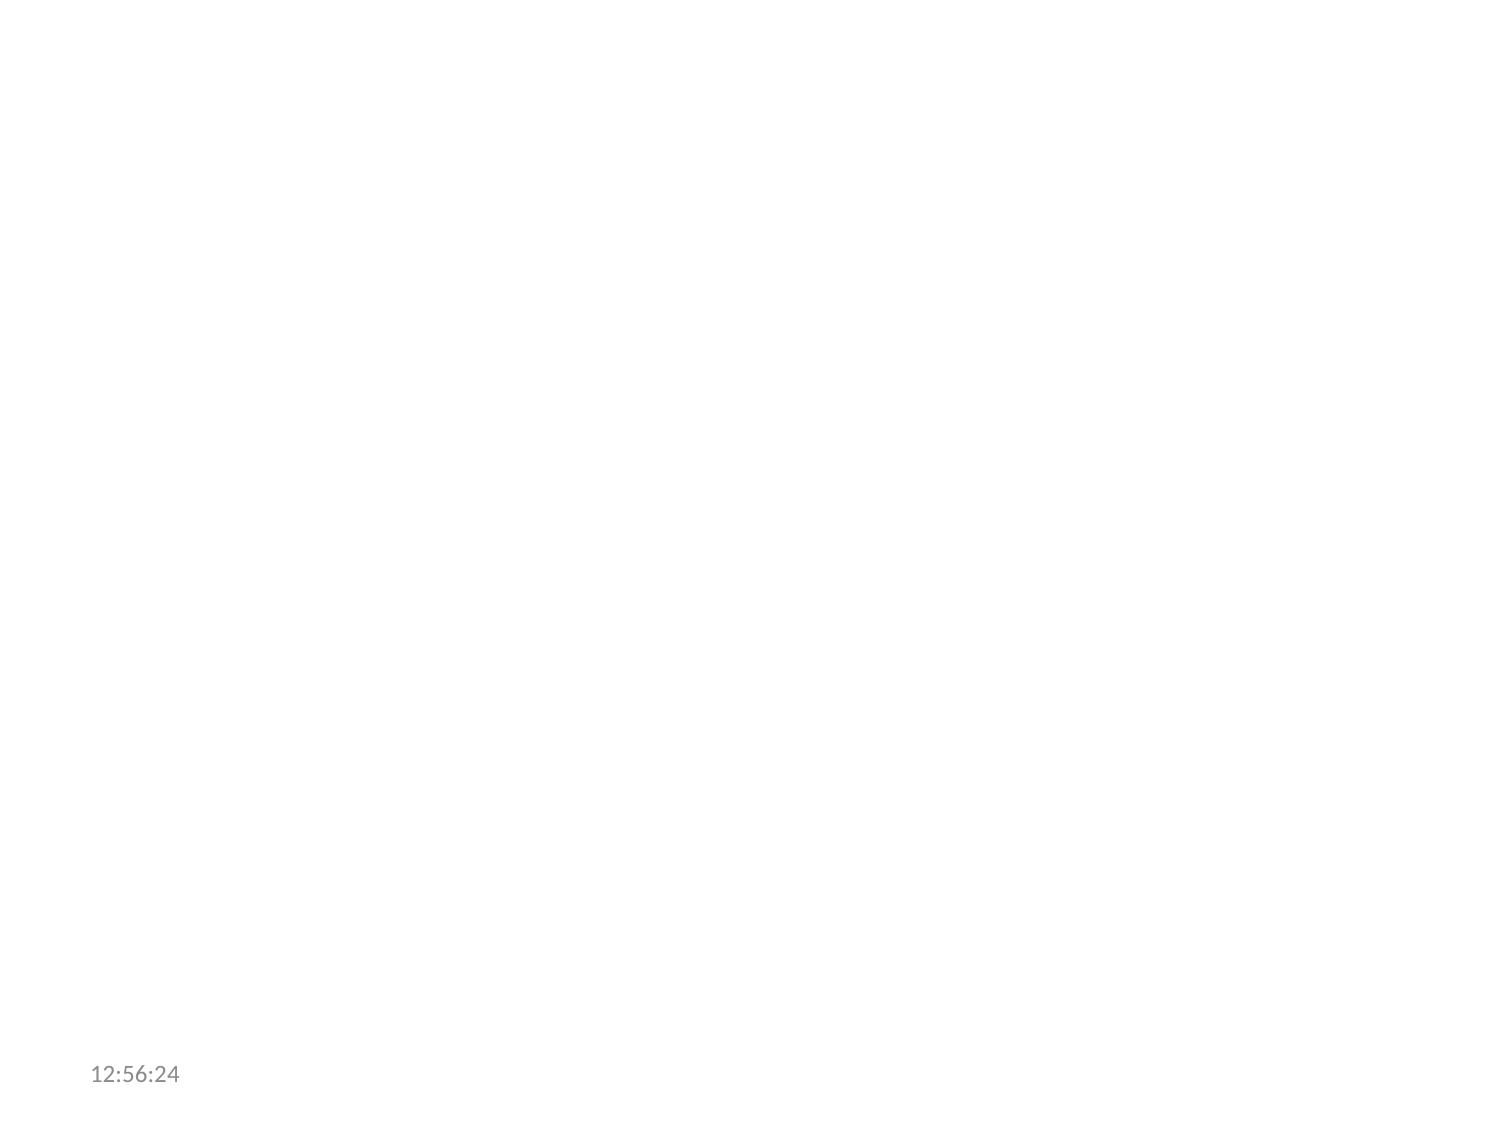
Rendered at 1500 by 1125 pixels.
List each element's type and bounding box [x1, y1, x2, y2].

slide_number [75, 1042, 425, 1103]
